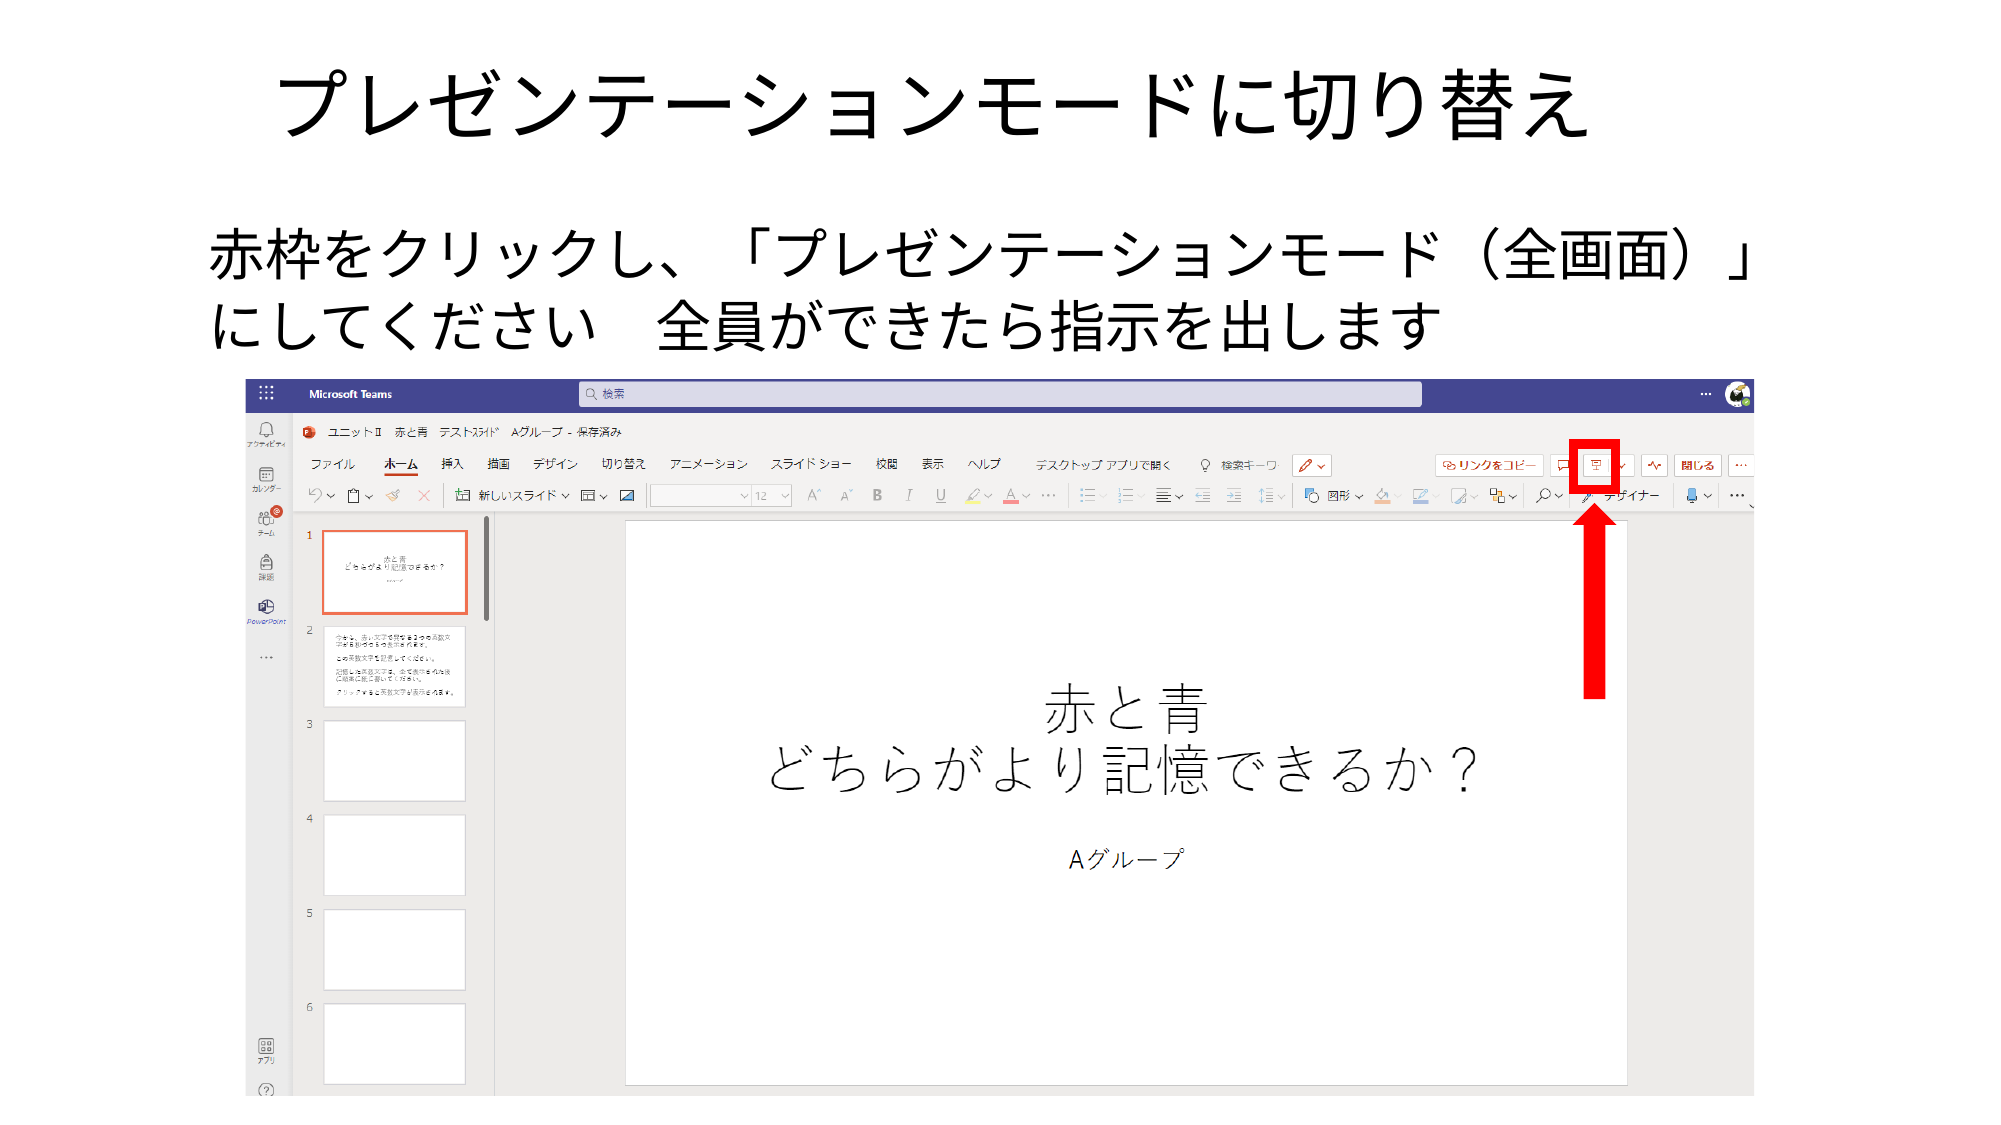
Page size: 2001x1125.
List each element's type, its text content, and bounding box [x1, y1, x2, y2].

title プレゼンテーションモードに切り替え [255, 59, 1863, 160]
list 赤枠をクリックし、「プレゼンテーションモード（全画面）」 にしてください 全員ができたら指示を出します [137, 219, 1863, 1014]
picture [245, 378, 1755, 1096]
